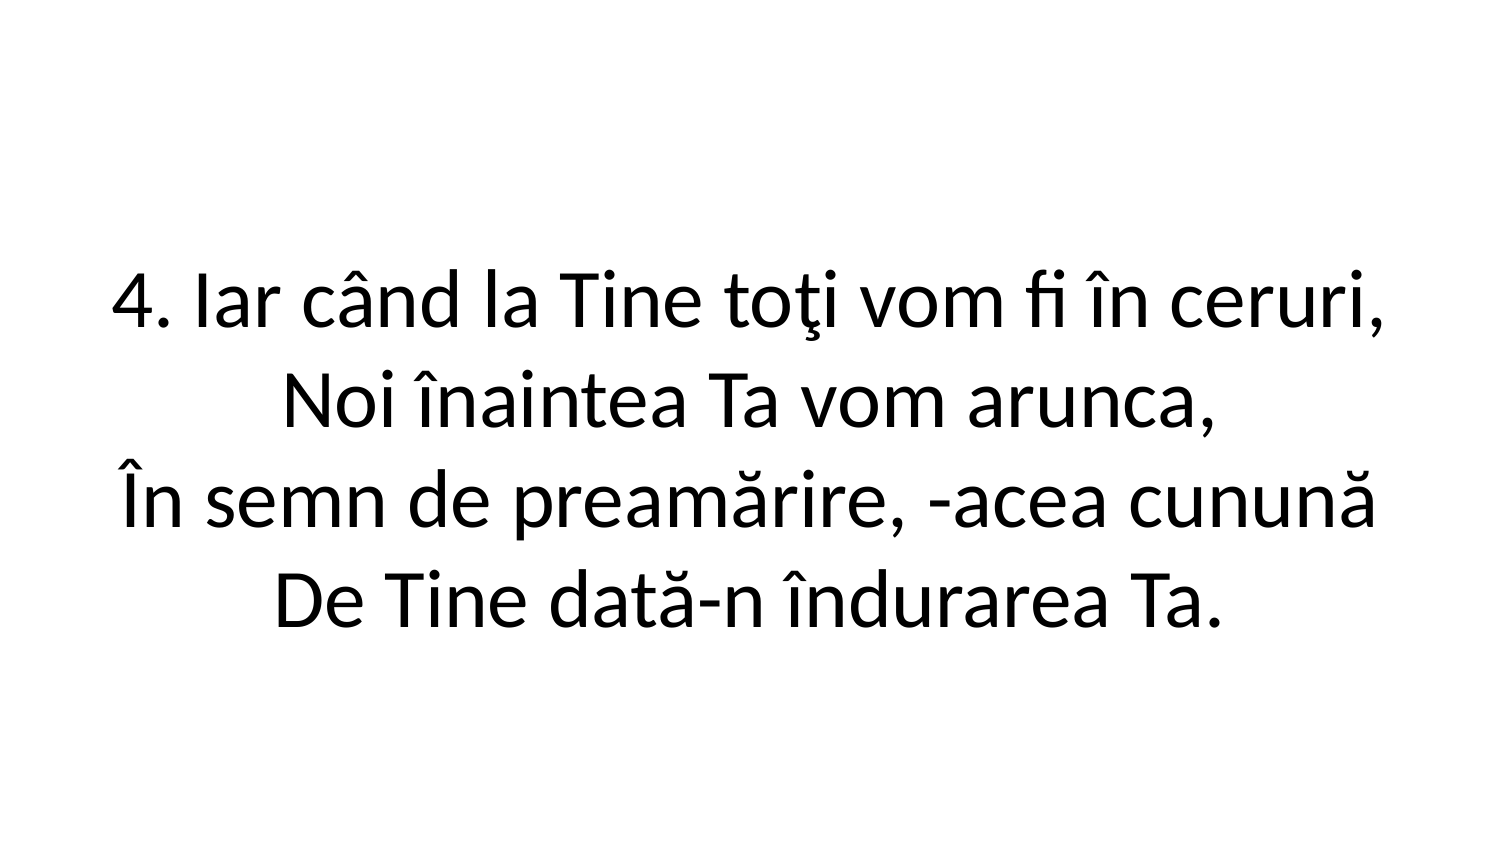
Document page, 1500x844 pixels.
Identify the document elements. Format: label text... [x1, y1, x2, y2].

text_box 4. Iar când la Tine toţi vom fi în ceruri, Noi înaintea Ta vom arunca, În semn de preamărire, -acea cunună De Tine dată-n îndurarea Ta. [96, 192, 1404, 652]
